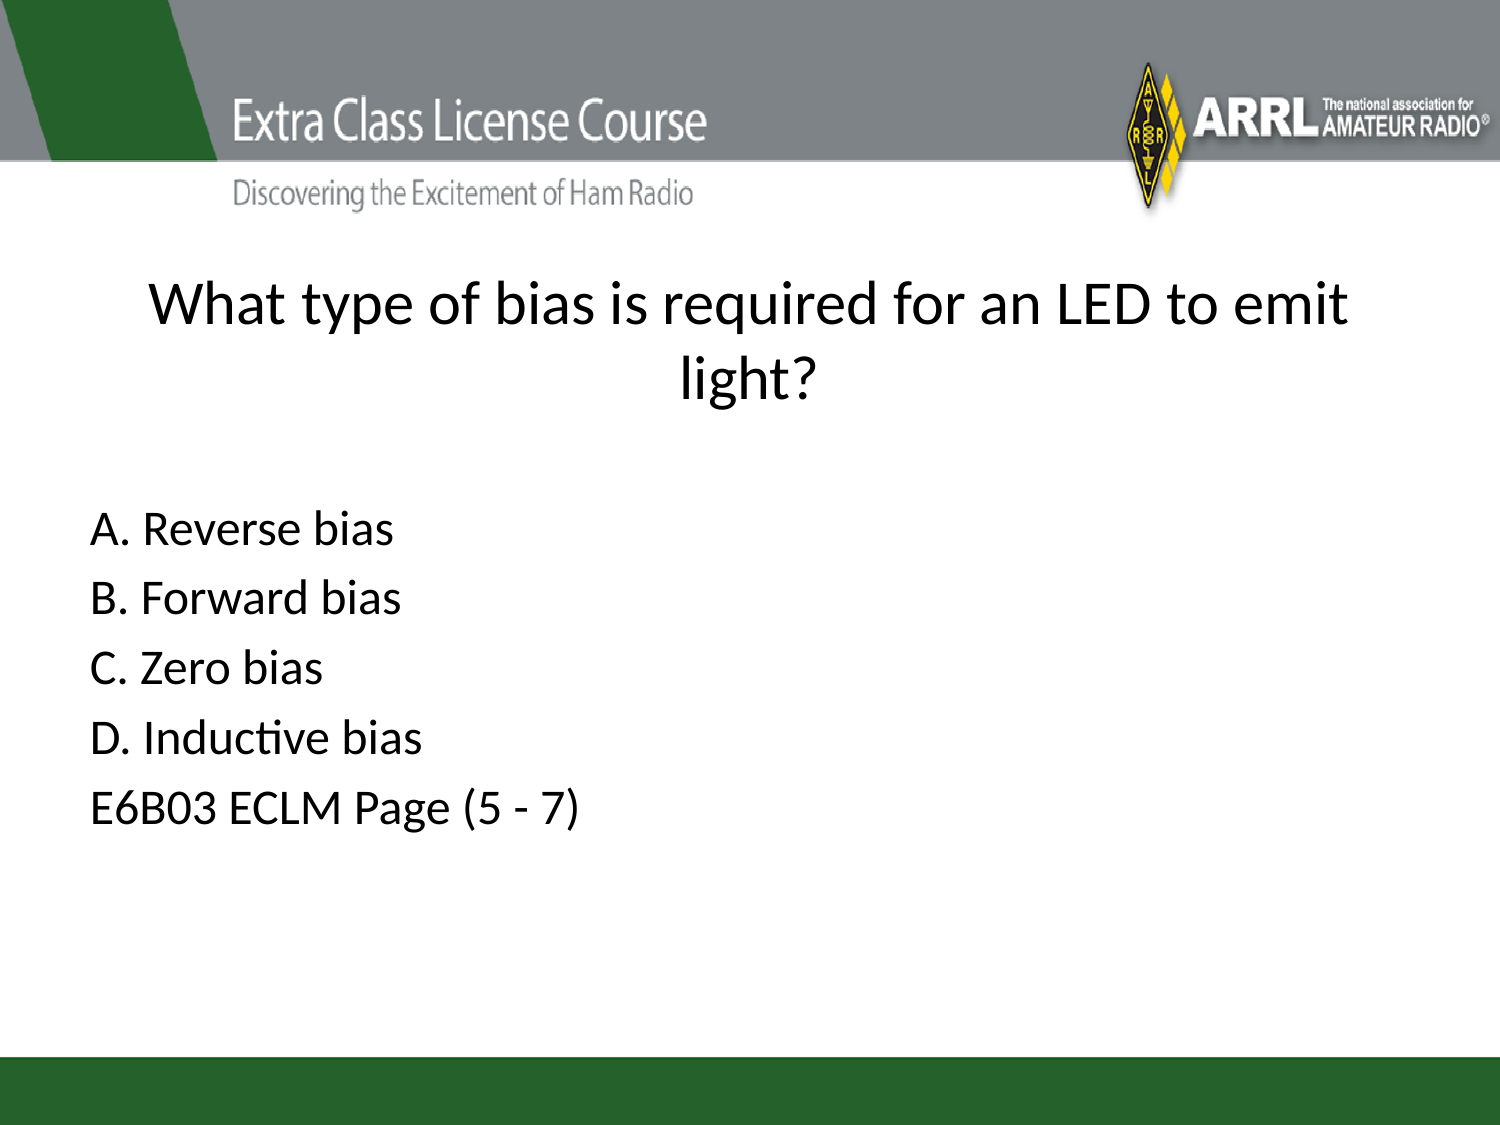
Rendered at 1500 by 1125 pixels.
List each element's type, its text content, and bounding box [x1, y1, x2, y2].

title What type of bias is required for an LED to emit light? [75, 254, 1425, 435]
picture [0, 0, 1500, 1125]
list A. Reverse bias B. Forward bias C. Zero bias D. Inductive bias E6B03 ECLM Page (5 - 7) [75, 487, 1425, 1005]
